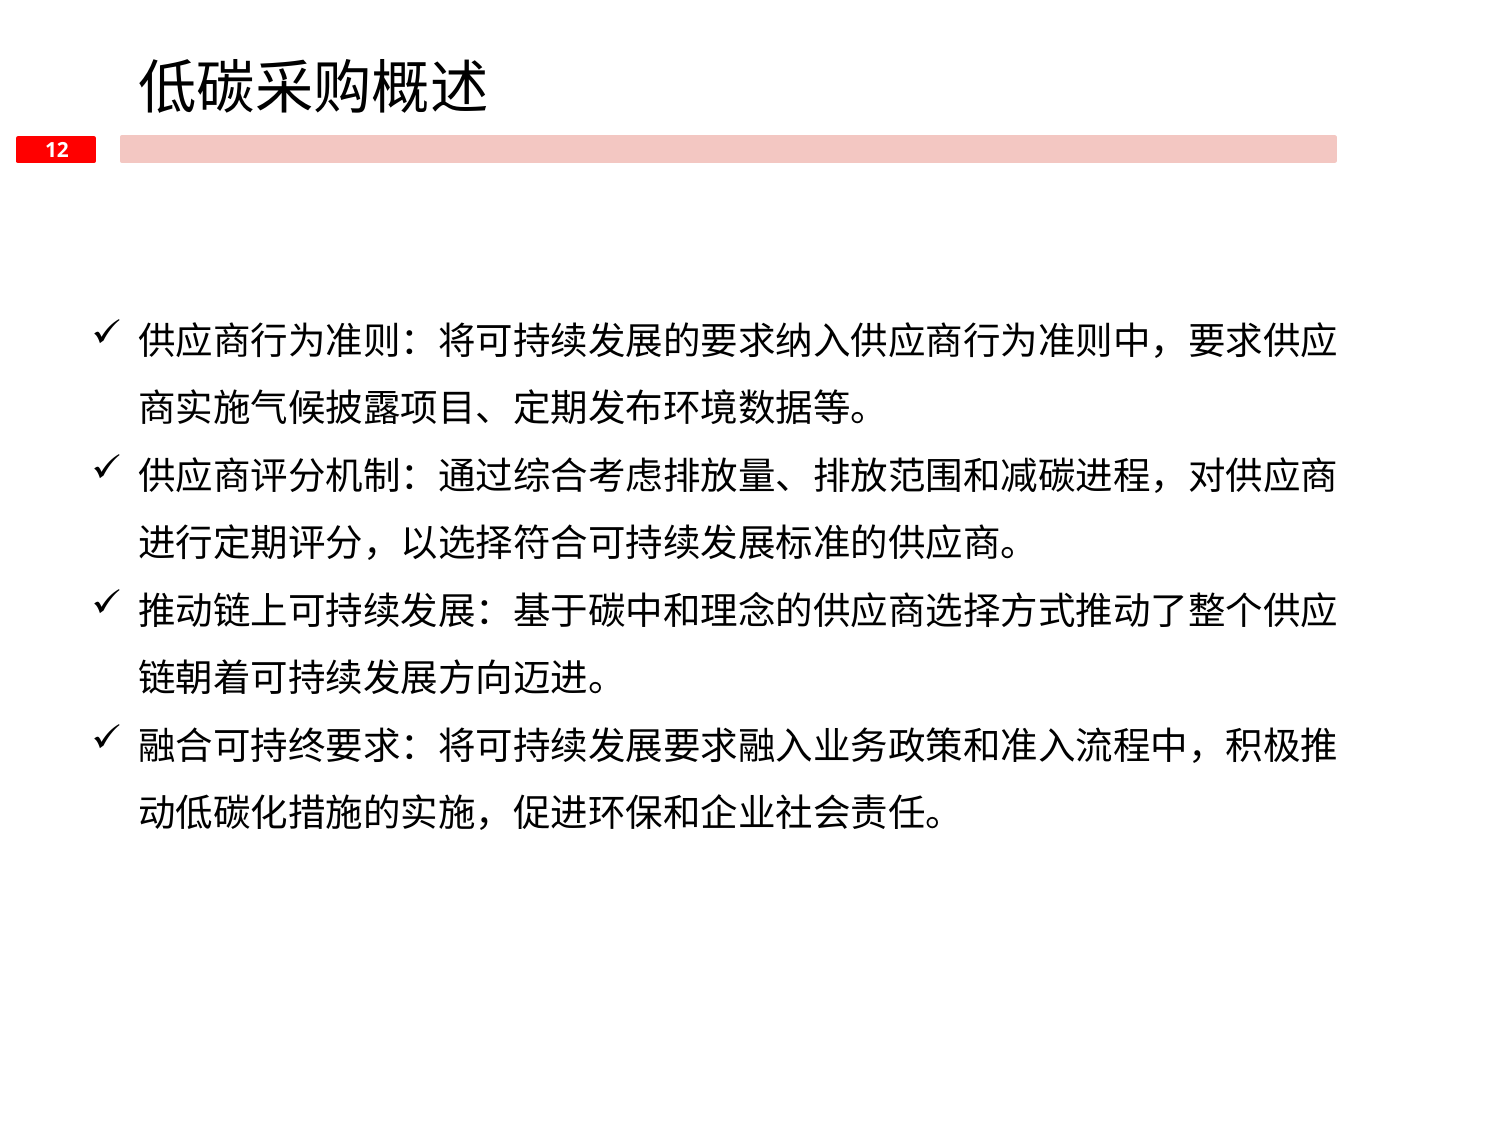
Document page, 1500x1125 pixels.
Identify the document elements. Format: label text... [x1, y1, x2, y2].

text_box 供应商行为准则：将可持续发展的要求纳入供应商行为准则中，要求供应商实施气候披露项目、定期发布环境数据等。 供应商评分机制：通过综合考虑排放量、排放范围和减碳进程，对供应商进行定期评分，以选择符合可持续发展标准的供应商。 推动链上可持续发展：基于碳中和理念的供应商选择方式推动了整个供应链朝着可持续发展方向迈进。 融合可持终要求：将可持续发展要求融入业务政策和准入流程中，积极推动低碳化措施的实施，促进环保和企业社会责任。 [76, 286, 1388, 842]
text_box [17, 129, 97, 189]
text_box 低碳采购概述 [123, 42, 958, 128]
